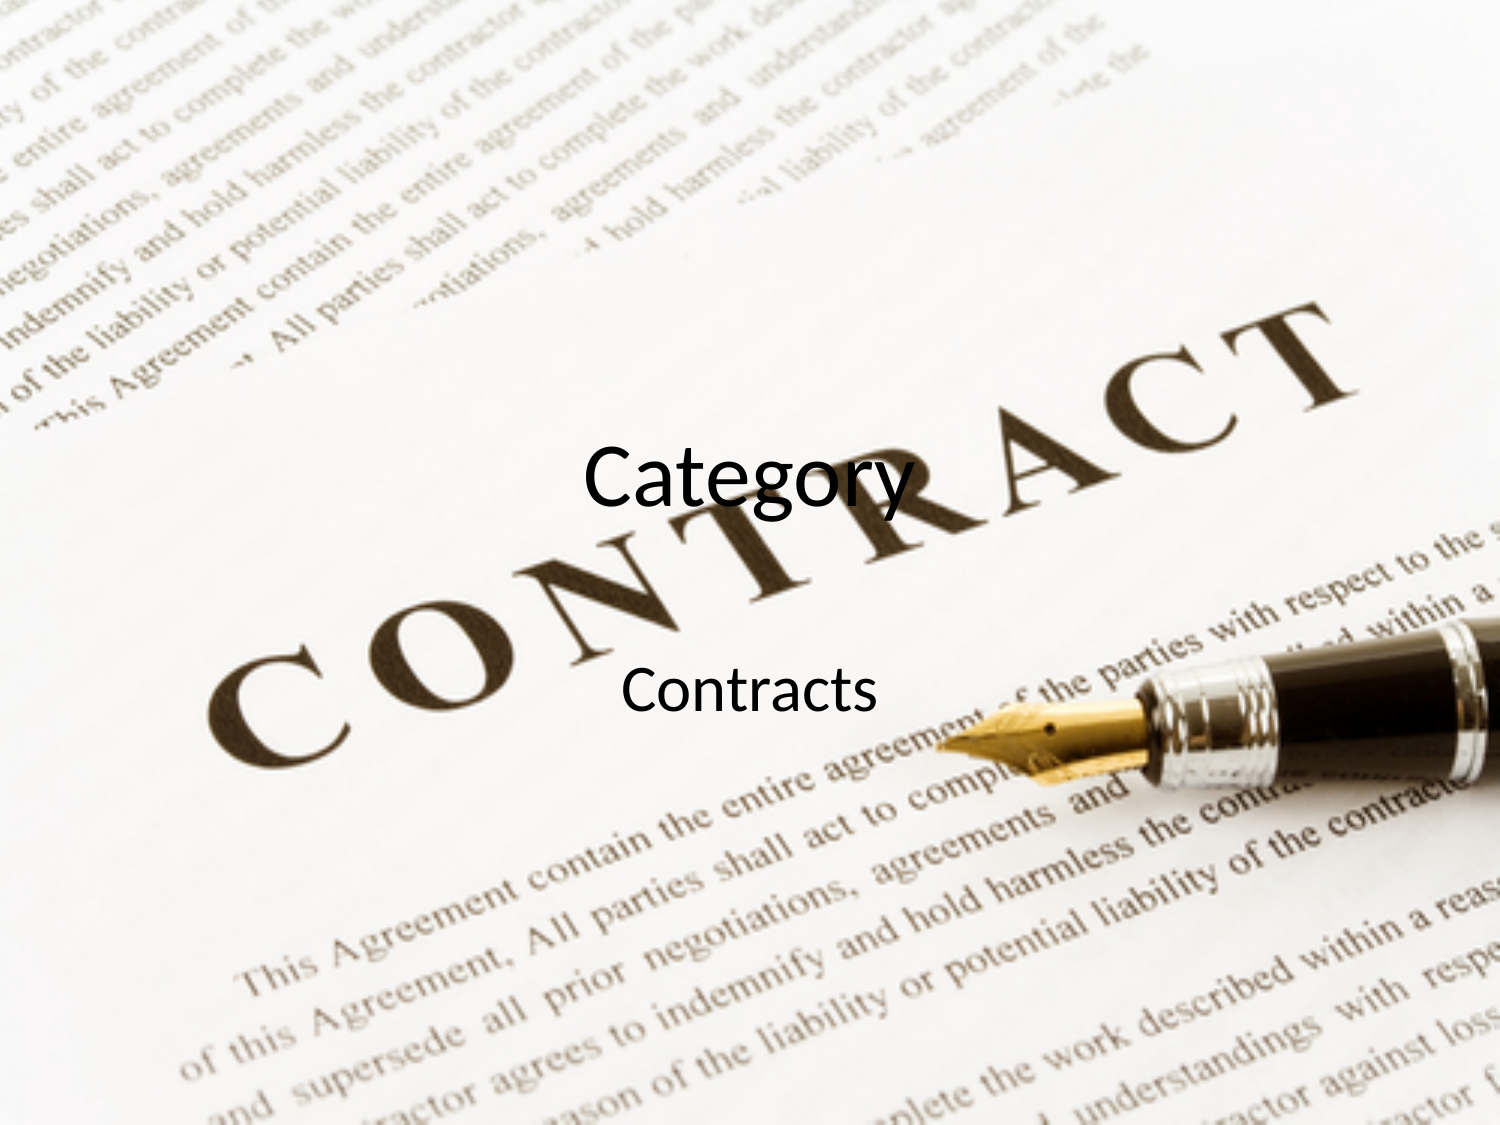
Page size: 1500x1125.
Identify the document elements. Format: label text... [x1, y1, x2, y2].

title Category [112, 349, 1388, 591]
picture [0, 0, 1500, 1125]
subtitle Contracts [225, 637, 1275, 925]
